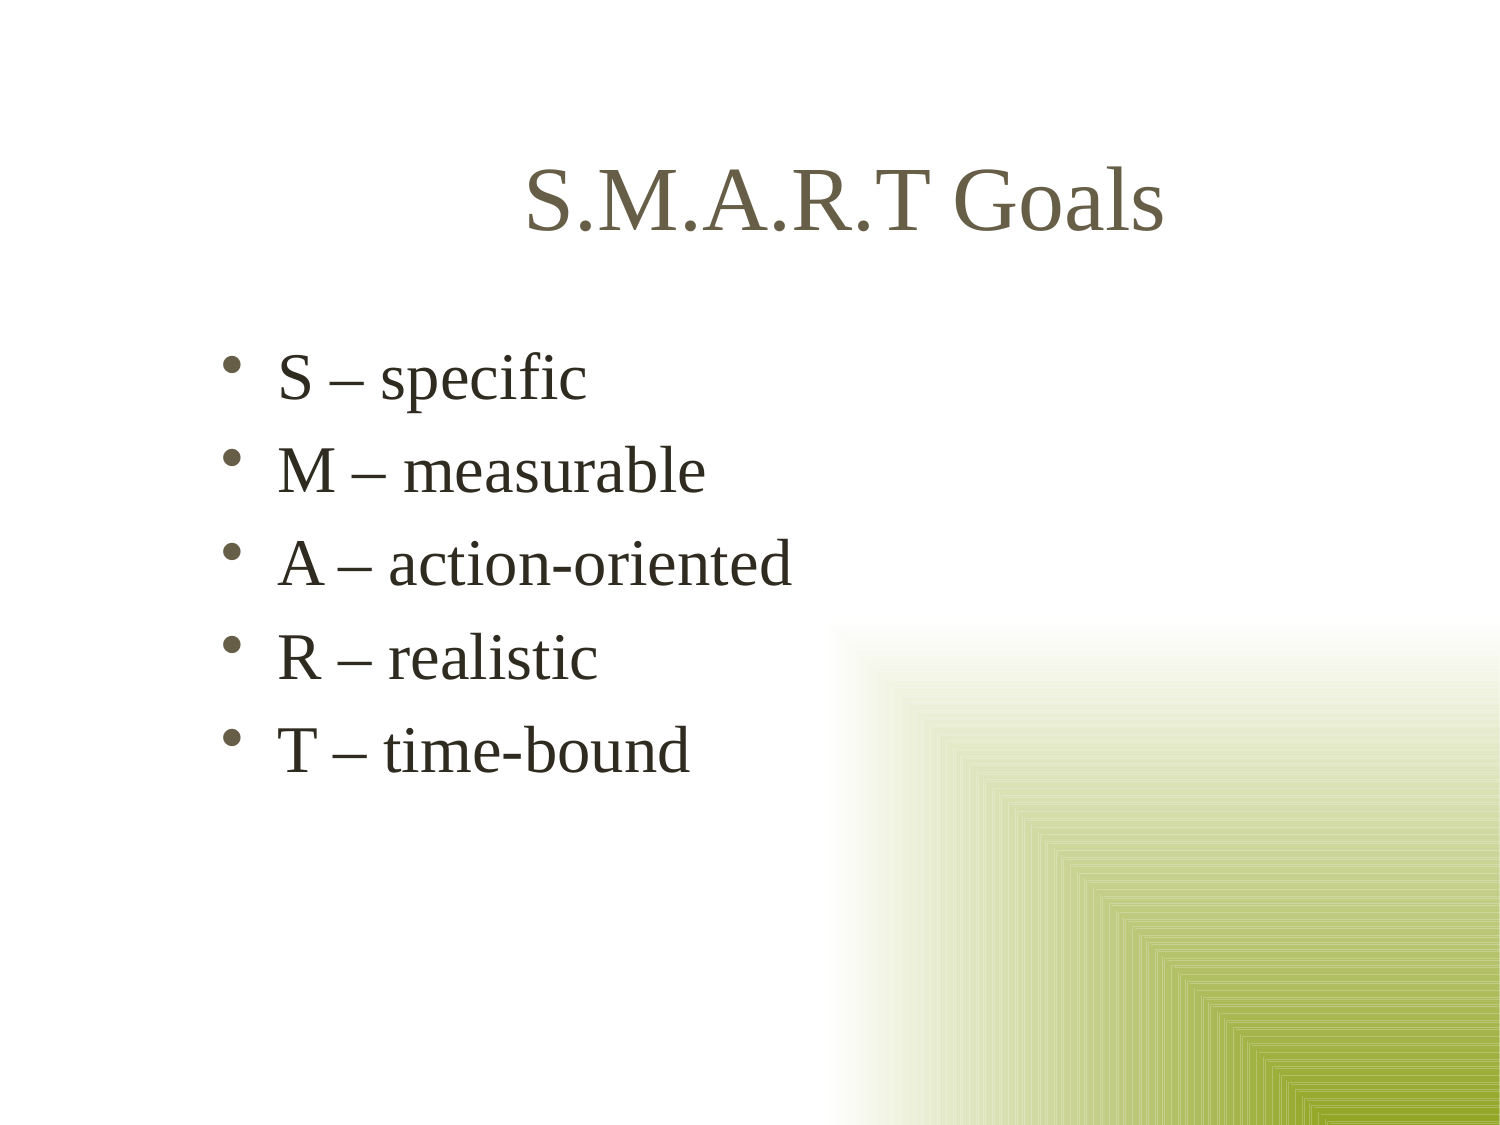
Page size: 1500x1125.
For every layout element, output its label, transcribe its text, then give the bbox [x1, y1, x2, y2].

list S – specific M – measurable A – action-oriented R – realistic T – time-bound [205, 324, 1481, 1000]
title S.M.A.R.T Goals [208, 99, 1484, 288]
